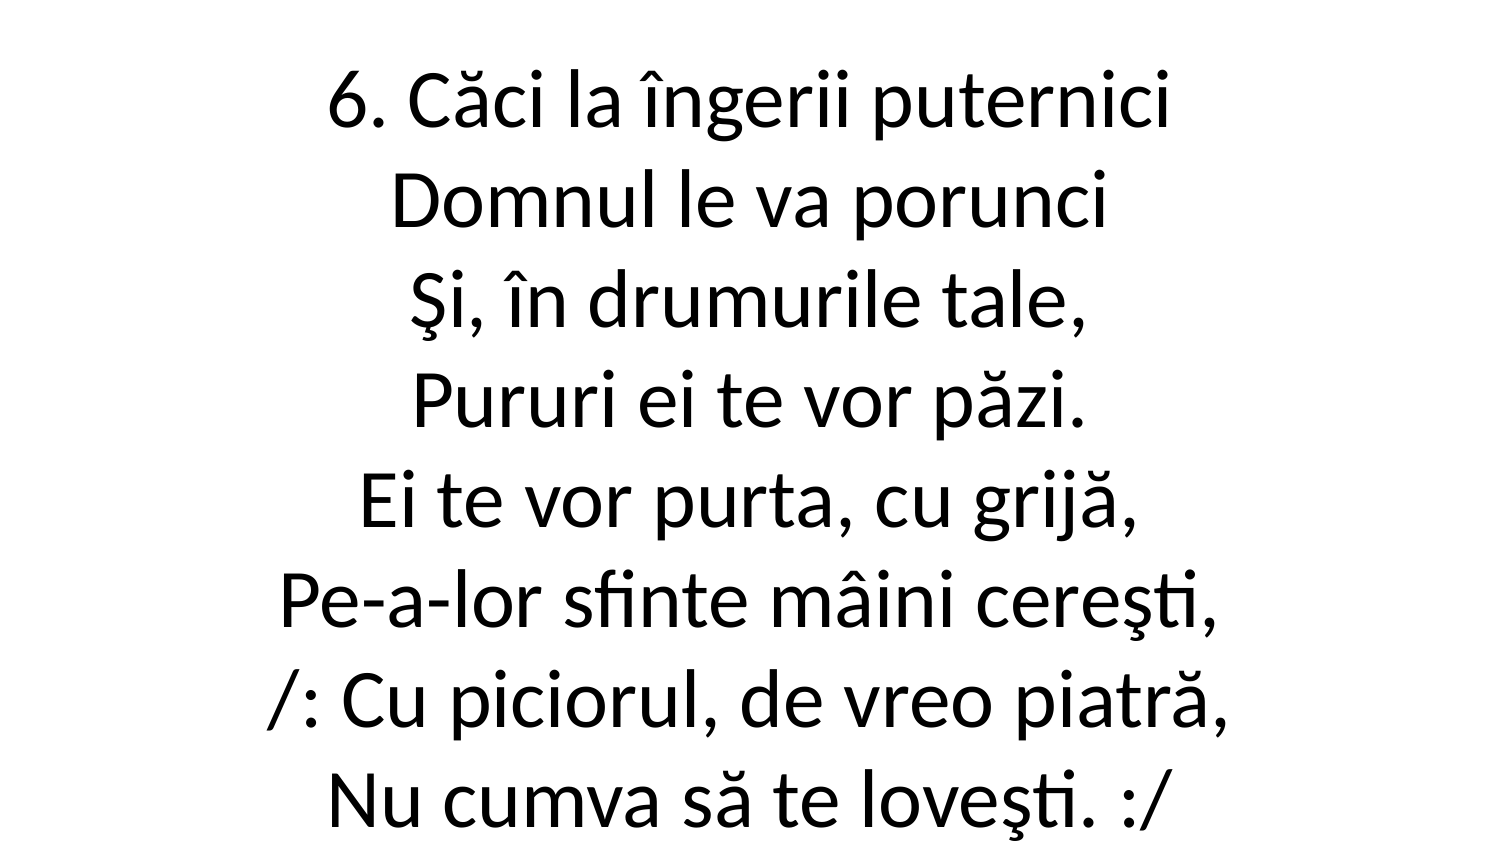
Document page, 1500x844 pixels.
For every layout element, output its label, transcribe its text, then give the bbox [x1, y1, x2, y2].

text_box 6. Căci la îngerii puternici Domnul le va porunci Şi, în drumurile tale, Pururi ei te vor păzi. Ei te vor purta, cu grijă, Pe-a-lor sfinte mâini cereşti, /: Cu piciorul, de vreo piatră, Nu cumva să te loveşti. :/ [253, 0, 1247, 844]
